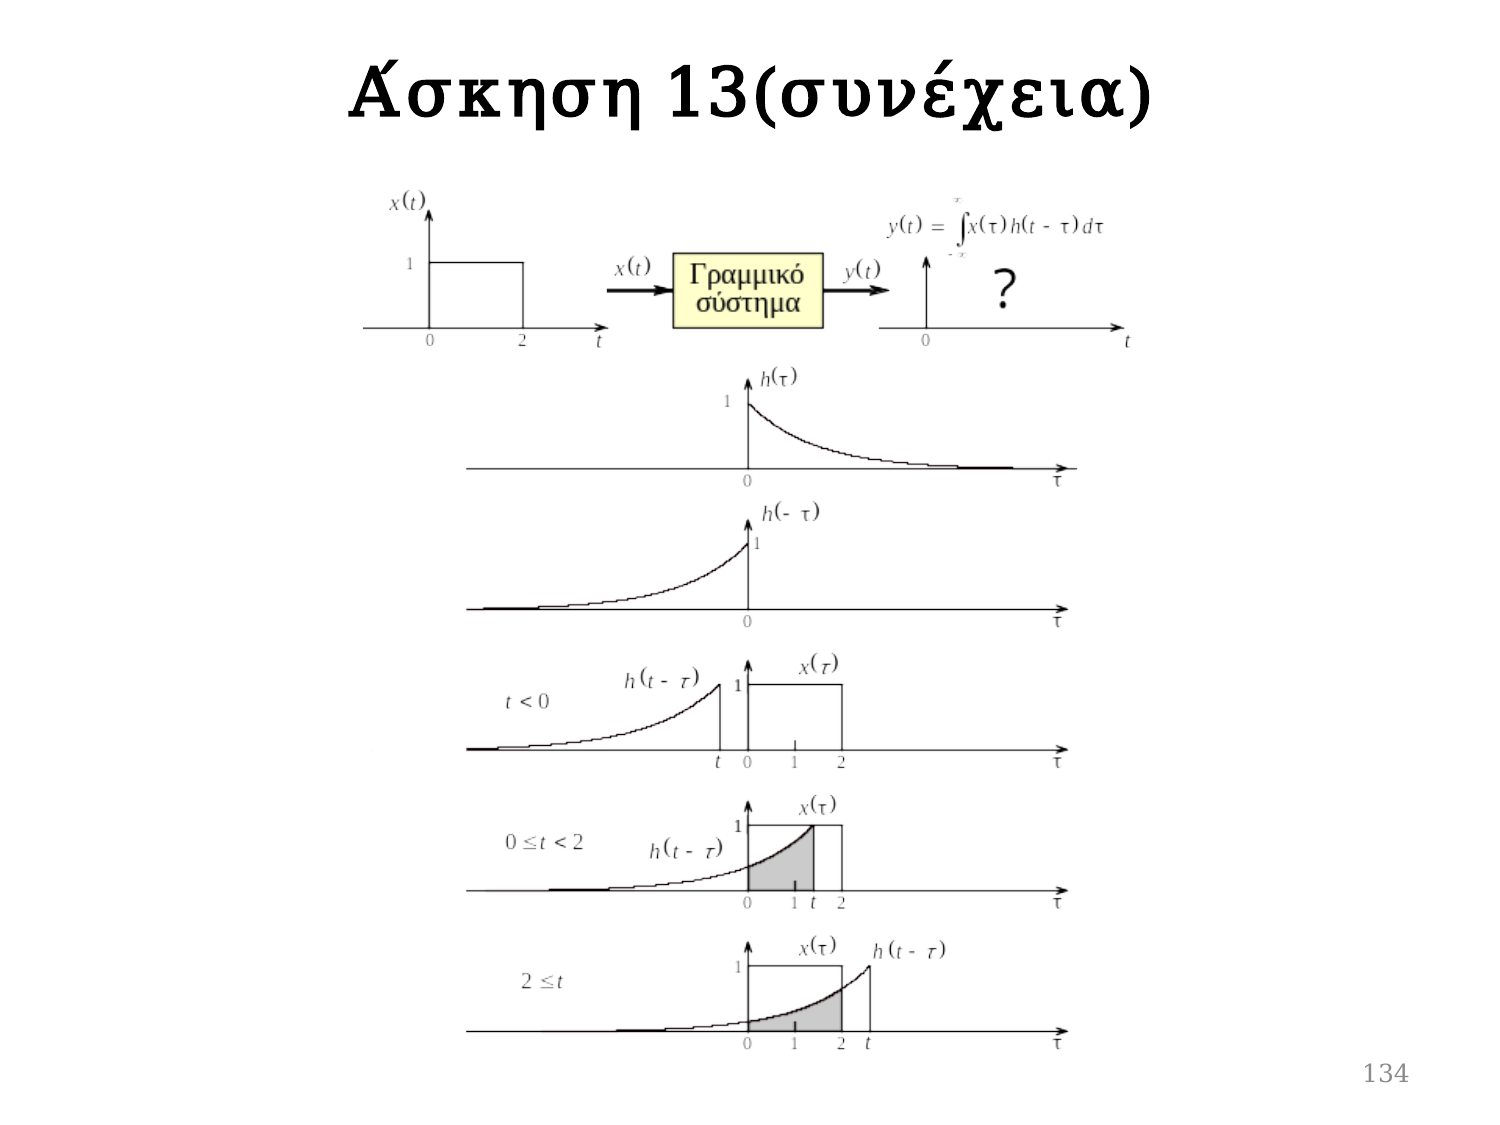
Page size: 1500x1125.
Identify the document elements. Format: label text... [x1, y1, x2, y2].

slide_number 134 [1222, 1042, 1425, 1103]
title Άσκηση 13(συνέχεια) [75, 19, 1425, 159]
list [362, 186, 1138, 1056]
